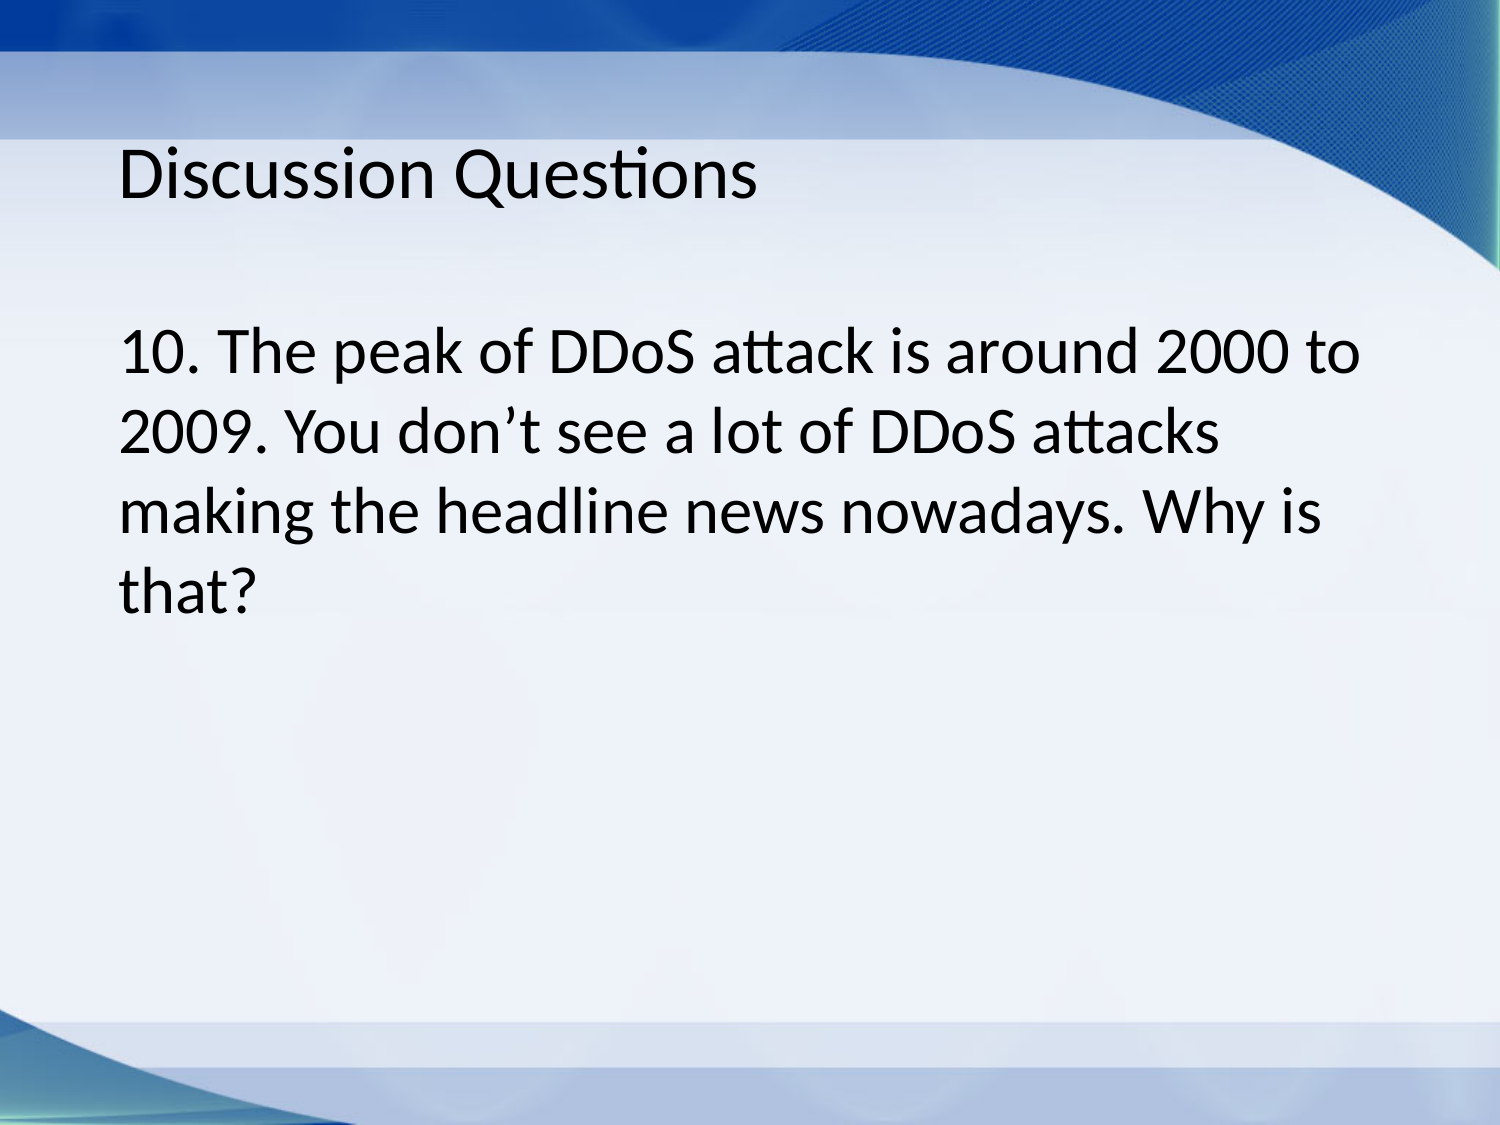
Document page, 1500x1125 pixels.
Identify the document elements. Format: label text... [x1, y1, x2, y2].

title Discussion Questions [103, 59, 1397, 278]
picture [0, 0, 1500, 1125]
list 10. The peak of DDoS attack is around 2000 to 2009. You don’t see a lot of DDoS attacks making the headline news nowadays. Why is that? [103, 299, 1397, 1014]
